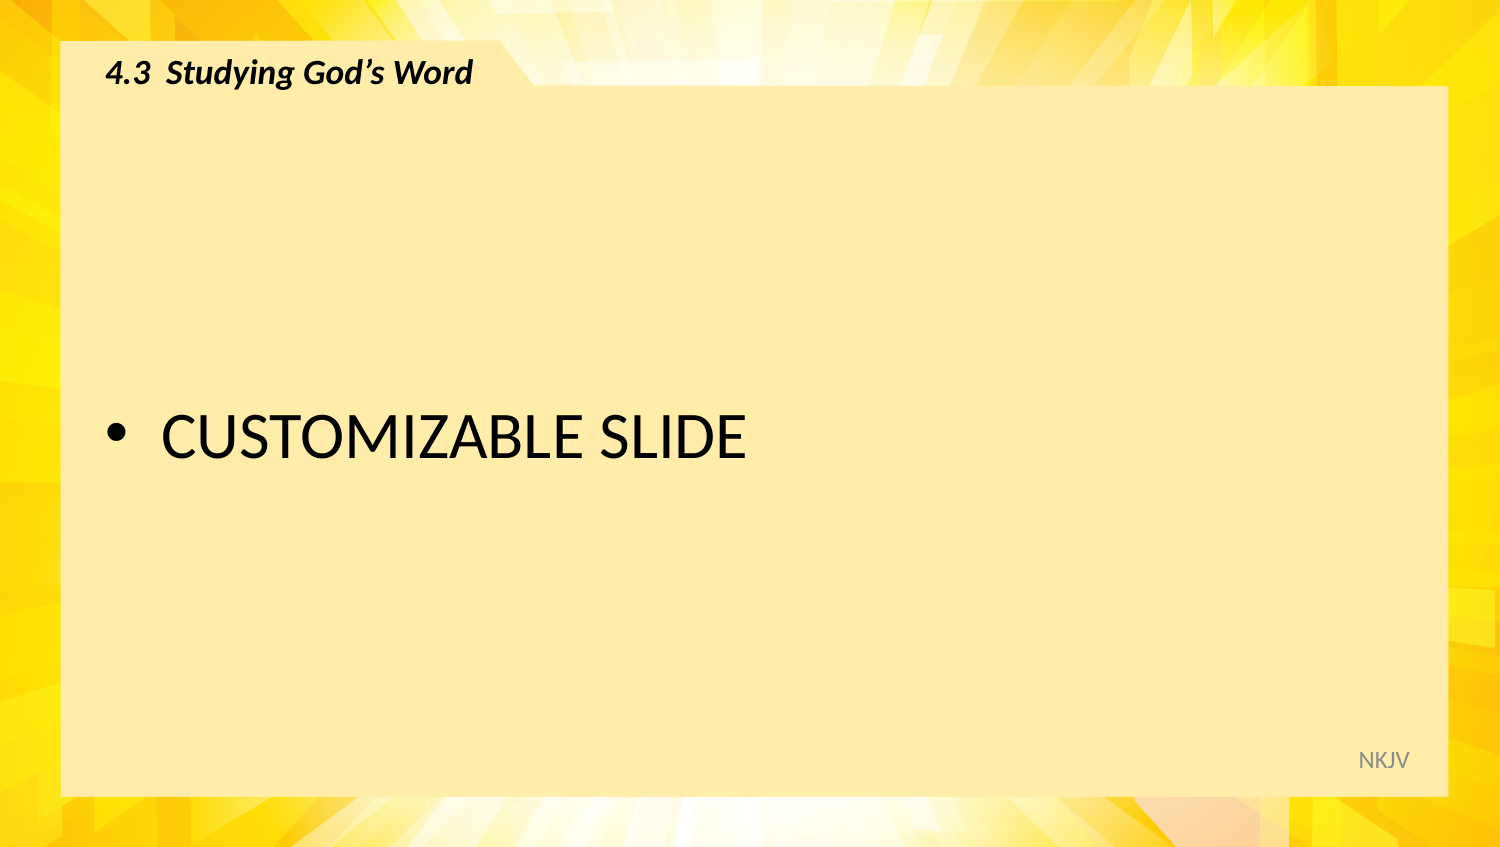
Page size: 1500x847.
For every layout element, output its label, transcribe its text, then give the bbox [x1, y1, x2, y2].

picture [0, 0, 1500, 847]
footer NKJV [950, 736, 1425, 782]
list CUSTOMIZABLE SLIDE [89, 141, 1403, 722]
title 4.3 Studying God’s Word [89, 33, 1420, 108]
